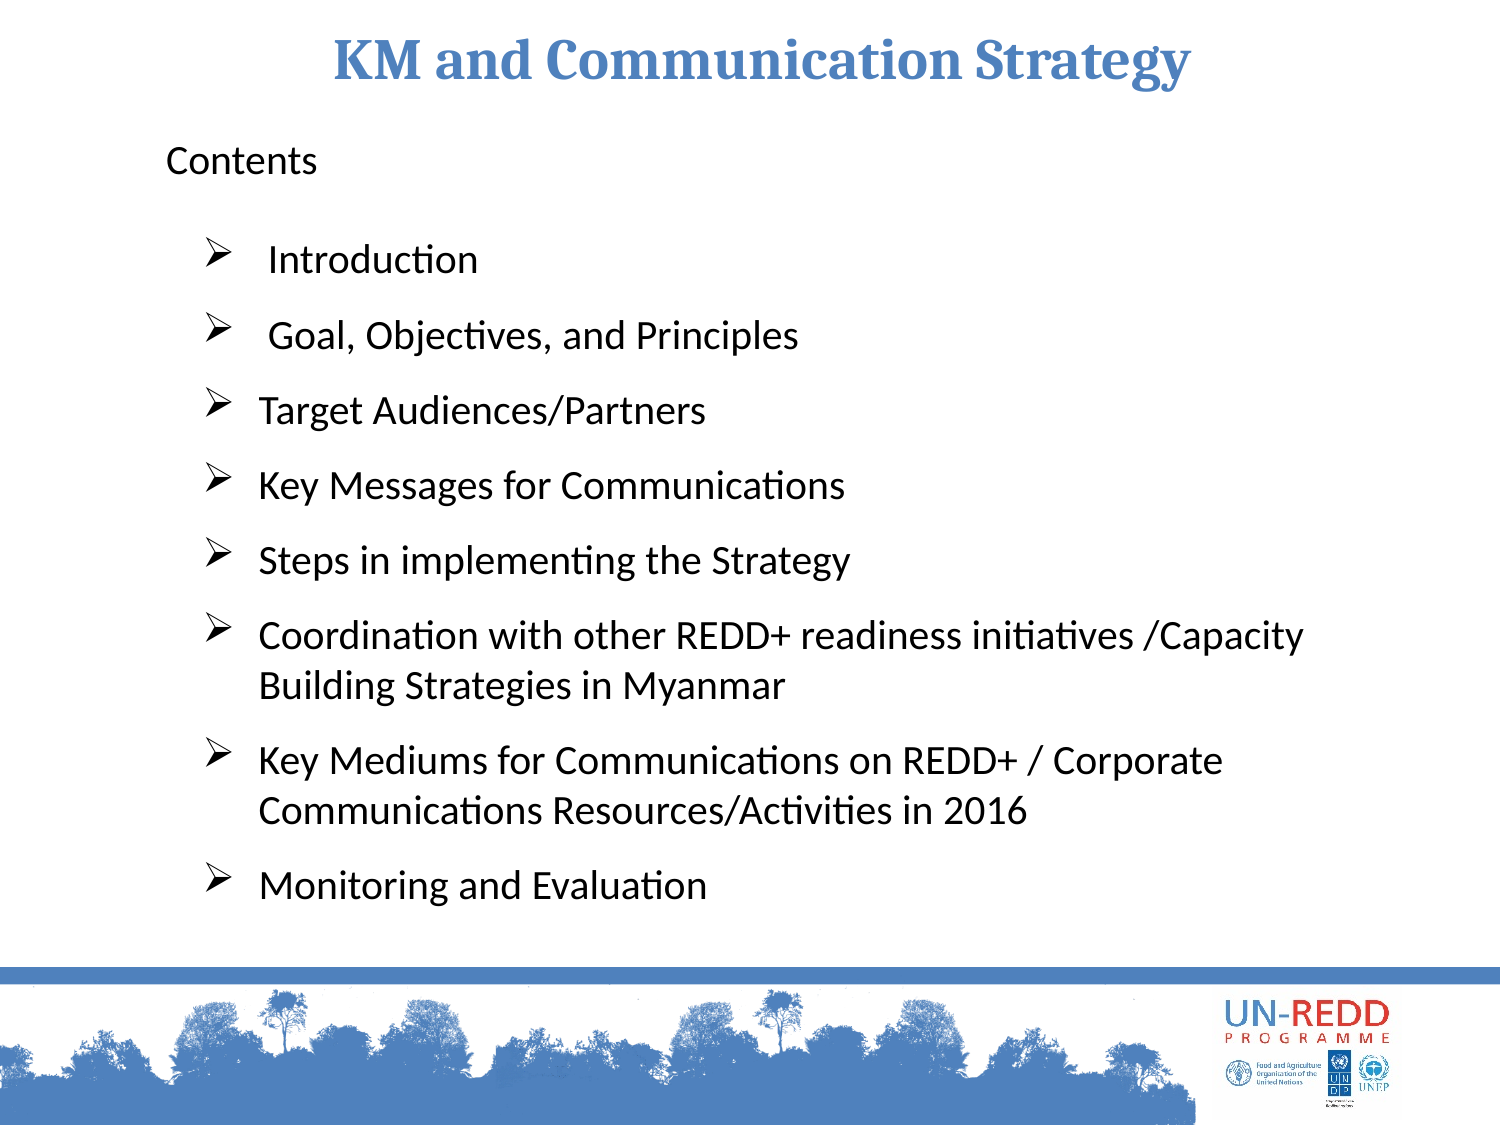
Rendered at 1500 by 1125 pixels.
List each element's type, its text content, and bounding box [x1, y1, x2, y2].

title KM and Communication Strategy [50, 0, 1475, 125]
picture [0, 975, 1196, 1125]
picture [1212, 986, 1402, 1120]
text_box Contents [76, 125, 333, 190]
text_box Introduction Goal, Objectives, and Principles Target Audiences/Partners Key Messages for Communications Steps in implementing the Strategy Coordination with other REDD+ readiness initiatives /Capacity Building Strategies in Myanmar Key Mediums for Communications on REDD+ / Corporate Communications Resources/Activities in 2016 Monitoring and Evaluation [112, 224, 1388, 916]
